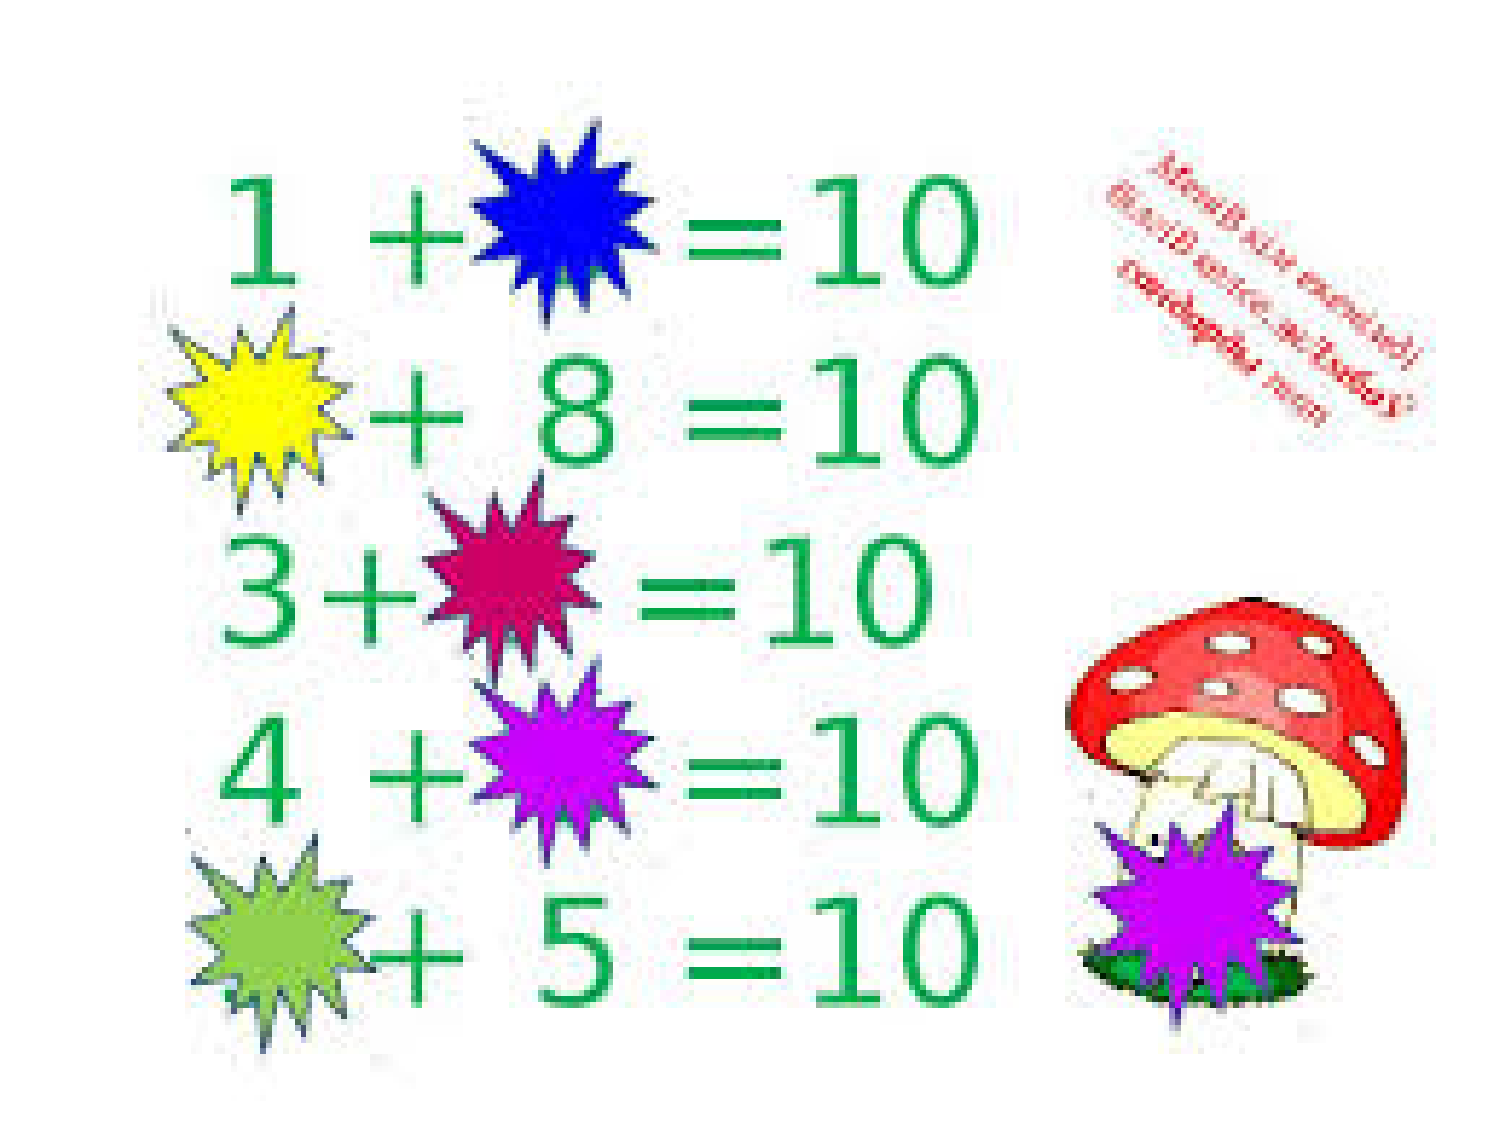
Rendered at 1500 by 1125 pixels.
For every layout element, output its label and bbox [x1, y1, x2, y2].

list [0, 34, 1500, 1125]
